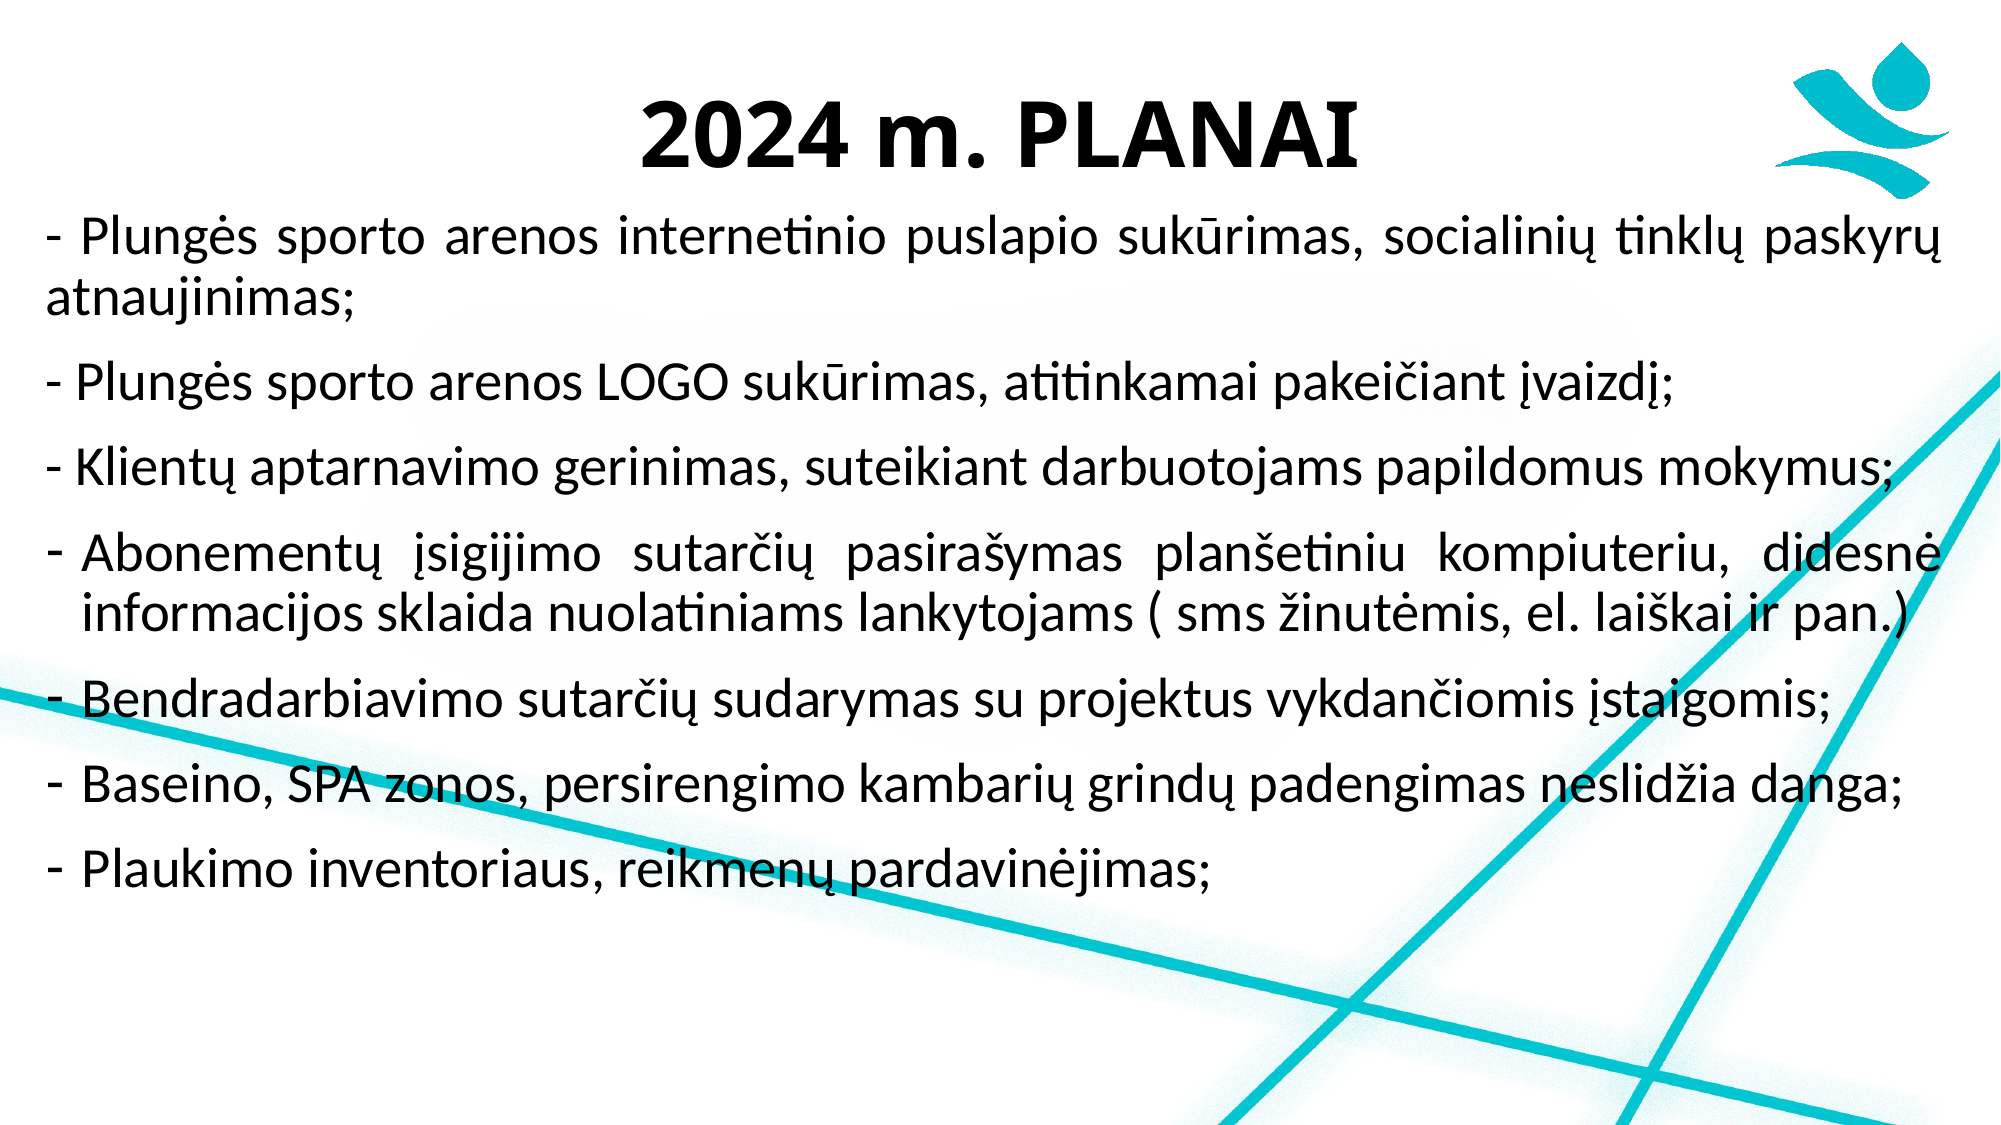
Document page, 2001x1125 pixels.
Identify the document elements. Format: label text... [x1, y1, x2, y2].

picture [0, 0, 2001, 1125]
list - Plungės sporto arenos internetinio puslapio sukūrimas, socialinių tinklų paskyrų atnaujinimas; - Plungės sporto arenos LOGO sukūrimas, atitinkamai pakeičiant įvaizdį; - Klientų aptarnavimo gerinimas, suteikiant darbuotojams papildomus mokymus; Abonementų įsigijimo sutarčių pasirašymas planšetiniu kompiuteriu, didesnė informacijos sklaida nuolatiniams lankytojams ( sms žinutėmis, el. laiškai ir pan.) Bendradarbiavimo sutarčių sudarymas su projektus vykdančiomis įstaigomis; Baseino, SPA zonos, persirengimo kambarių grindų padengimas neslidžia danga; Plaukimo inventoriaus, reikmenų pardavinėjimas; [30, 198, 1959, 1066]
title 2024 m. PLANAI [137, 59, 1775, 198]
